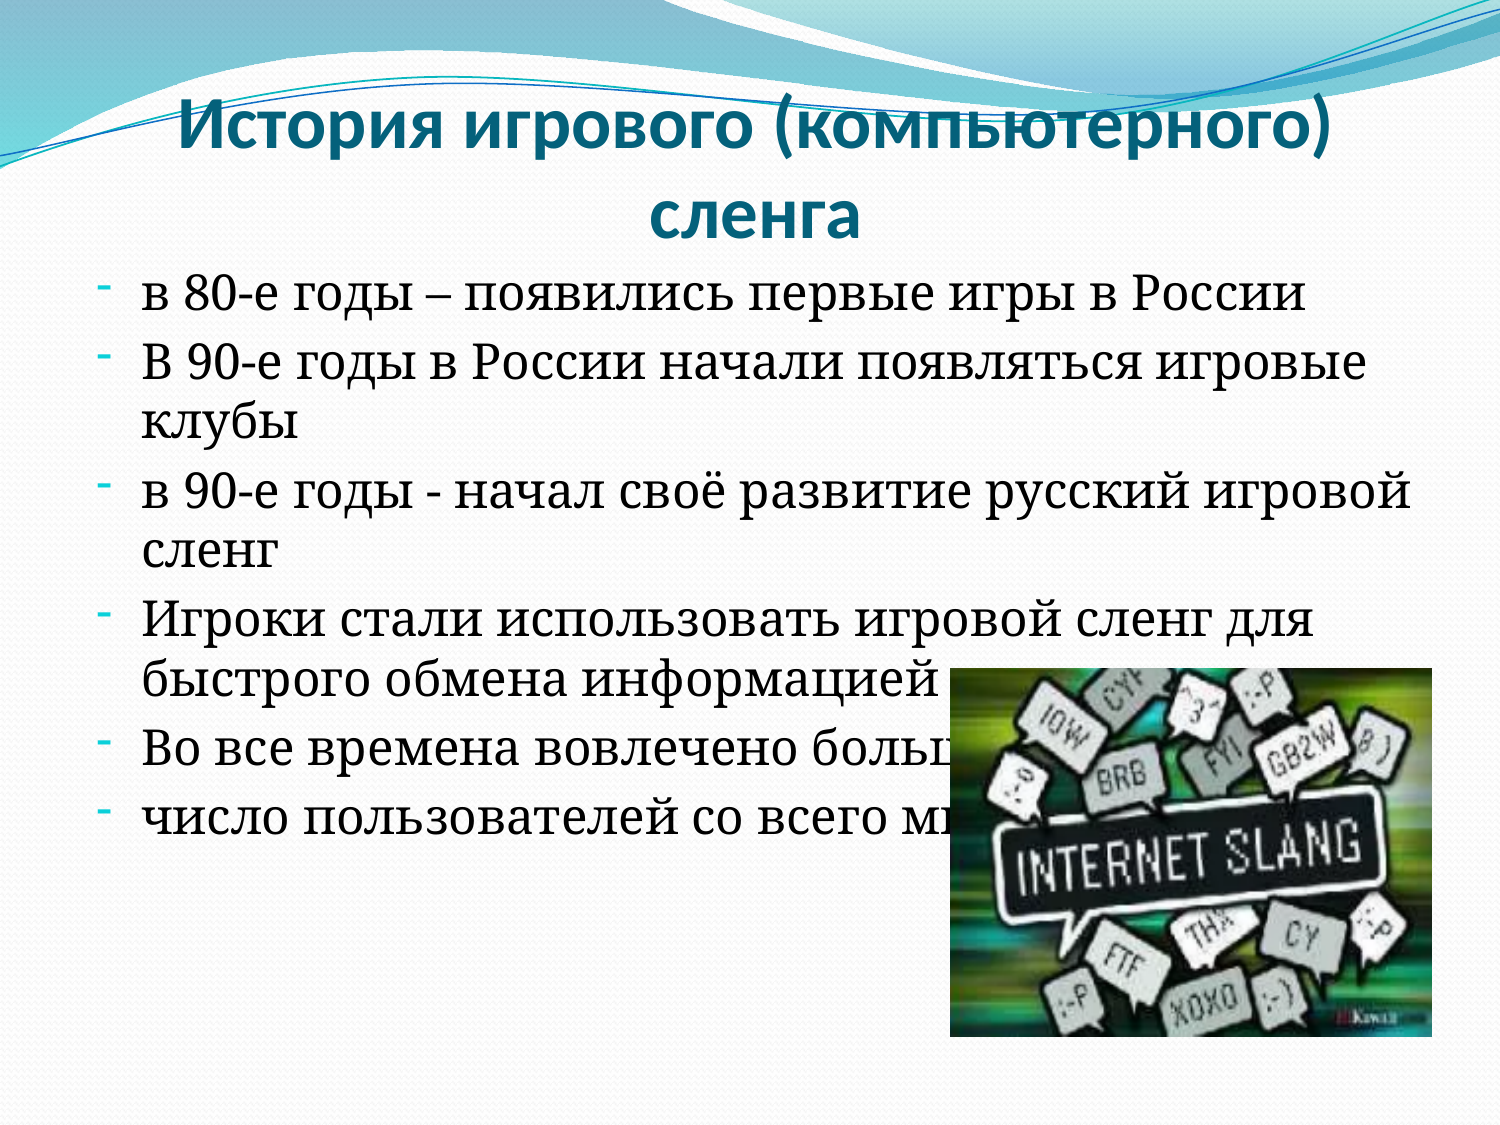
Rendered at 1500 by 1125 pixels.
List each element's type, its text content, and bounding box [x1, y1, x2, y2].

picture [950, 668, 1432, 1038]
title История игрового (компьютерного) сленга [81, 66, 1432, 253]
list в 80-е годы – появились первые игры в России В 90-е годы в России начали появляться игровые клубы в 90-е годы - начал своё развитие русский игровой сленг Игроки стали использовать игровой сленг для быстрого обмена информацией Во все времена вовлечено большое число пользователей со всего мира [81, 253, 1432, 853]
